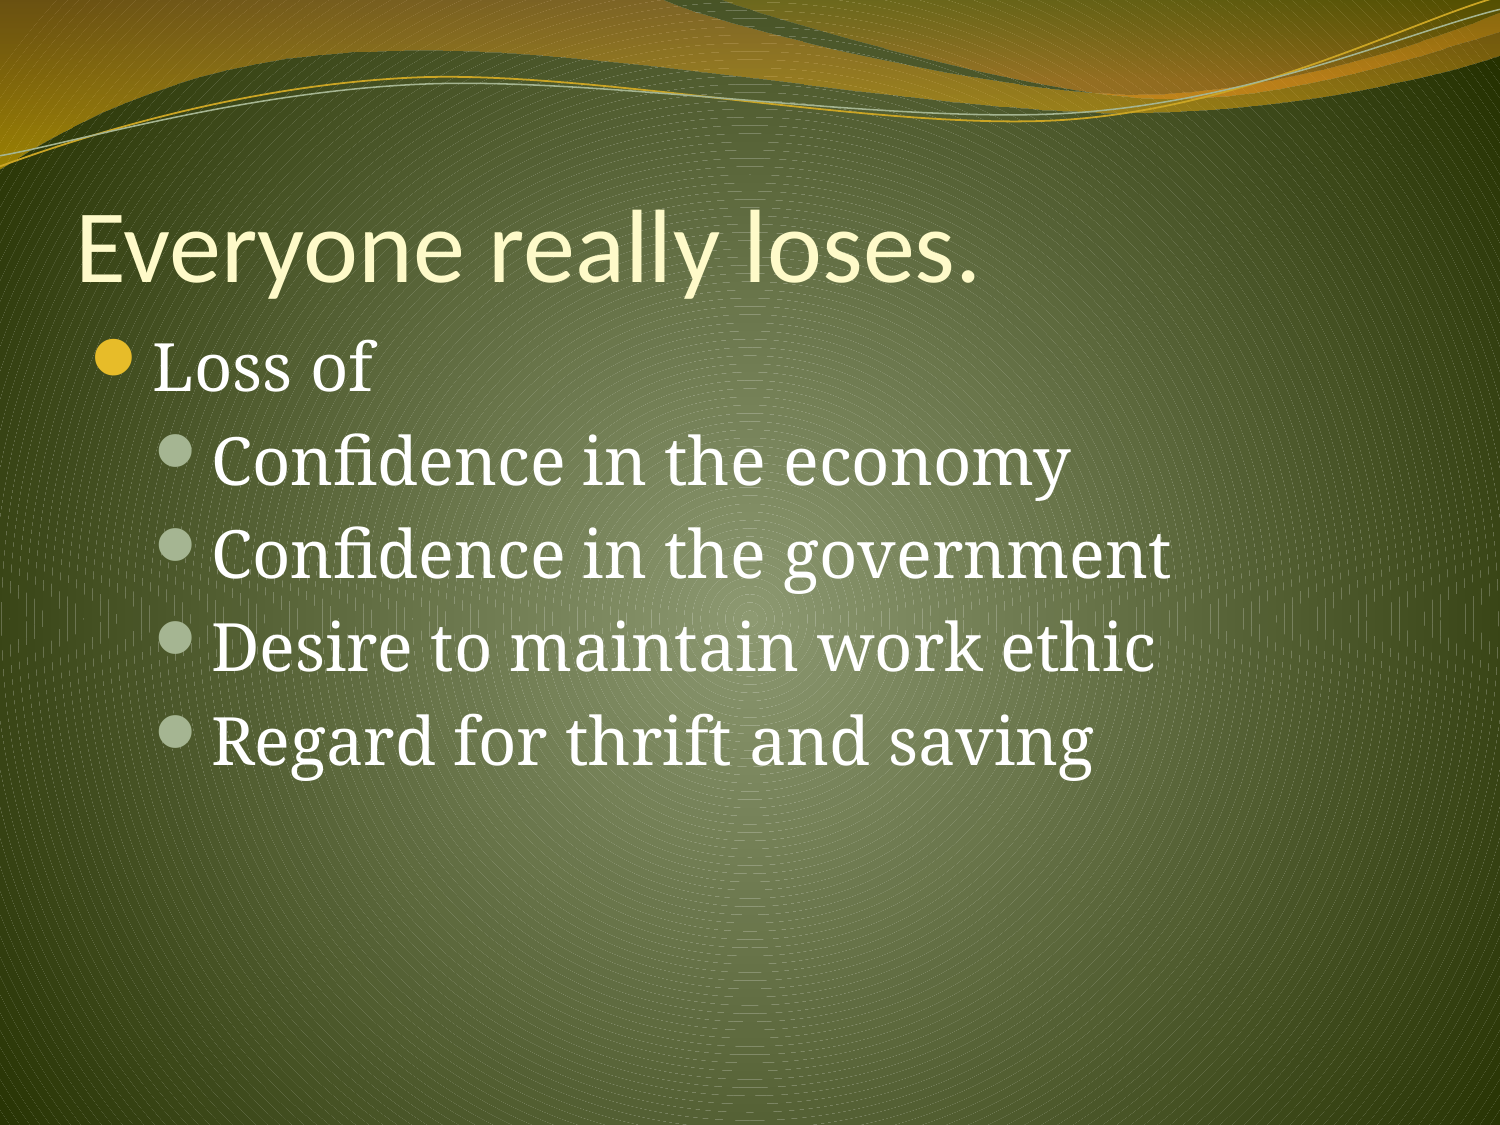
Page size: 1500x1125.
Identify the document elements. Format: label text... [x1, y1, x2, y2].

title Everyone really loses. [75, 115, 1425, 303]
list Loss of Confidence in the economy Confidence in the government Desire to maintain work ethic Regard for thrift and saving [75, 317, 1425, 1038]
